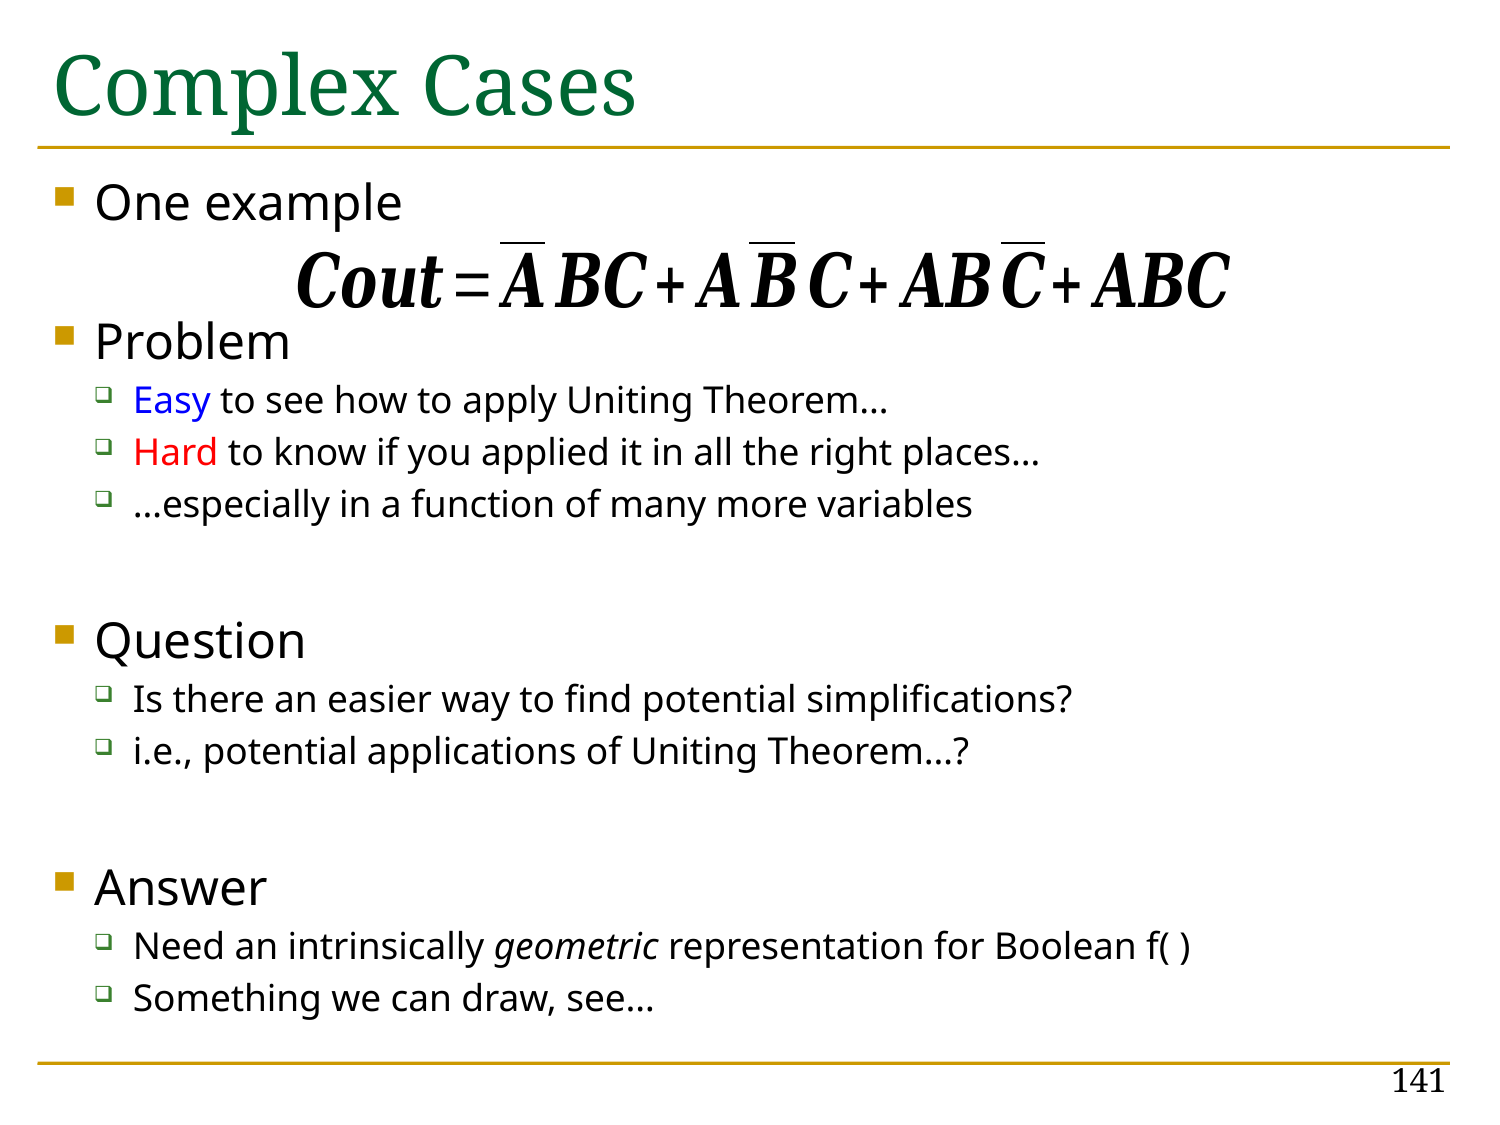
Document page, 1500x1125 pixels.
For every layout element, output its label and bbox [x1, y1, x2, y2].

title [37, 24, 1450, 163]
list [37, 163, 1450, 1016]
slide_number [1111, 1036, 1462, 1112]
